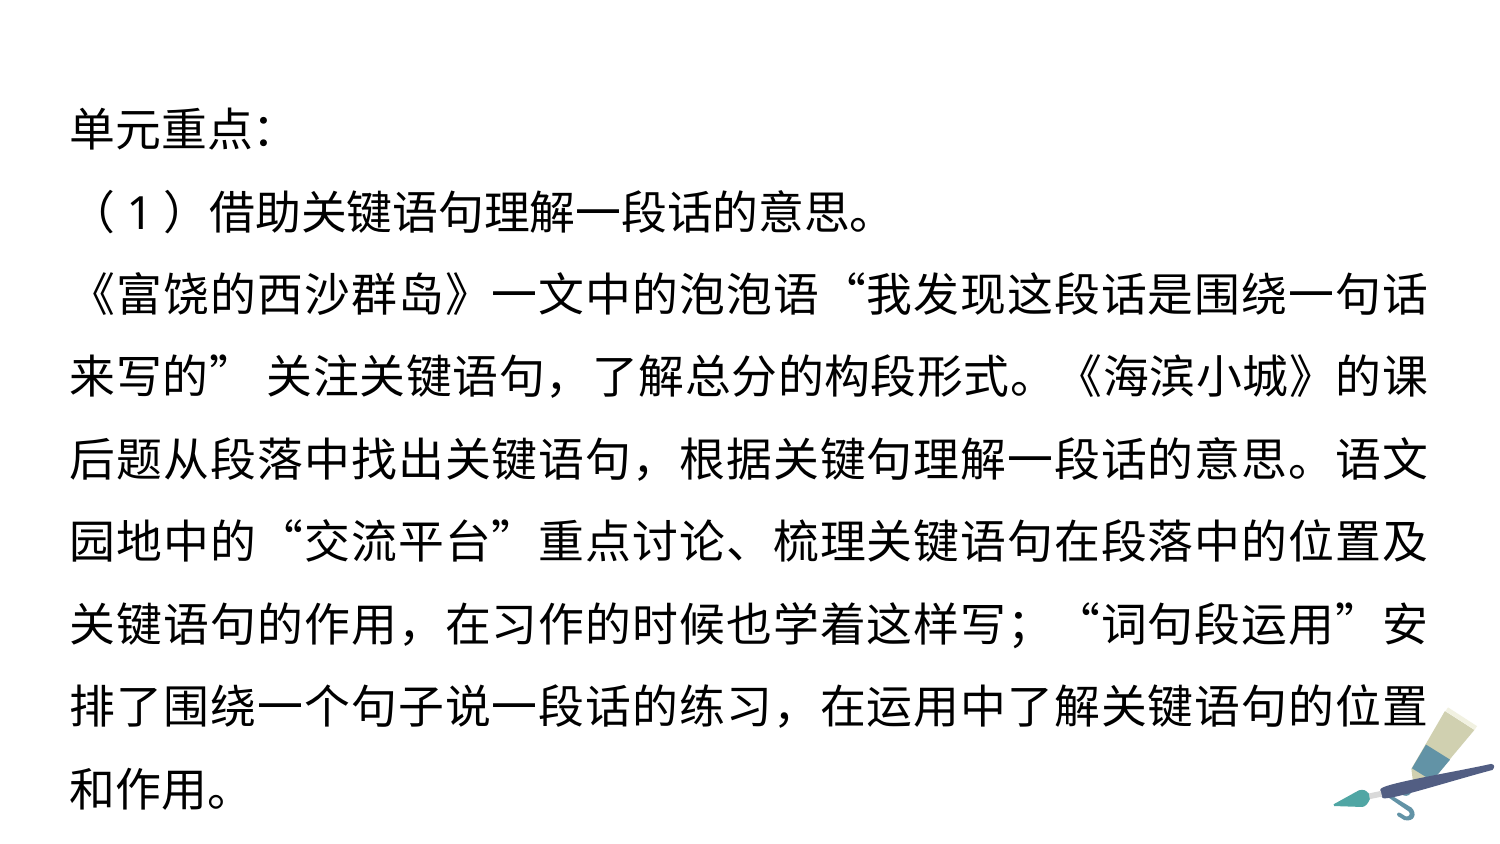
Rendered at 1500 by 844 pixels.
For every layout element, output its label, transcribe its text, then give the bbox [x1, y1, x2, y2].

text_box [1358, 708, 1481, 844]
text_box 单元重点： （1）借助关键语句理解一段话的意思。 《富饶的西沙群岛》一文中的泡泡语“我发现这段话是围绕一句话来写的” 关注关键语句，了解总分的构段形式。《海滨小城》的课后题从段落中找出关键语句，根据关键句理解一段话的意思。语文园地中的“交流平台”重点讨论、梳理关键语句在段落中的位置及关键语句的作用，在习作的时候也学着这样写；“词句段运用”安排了围绕一个句子说一段话的练习，在运用中了解关键语句的位置和作用。 [9, 66, 1444, 823]
